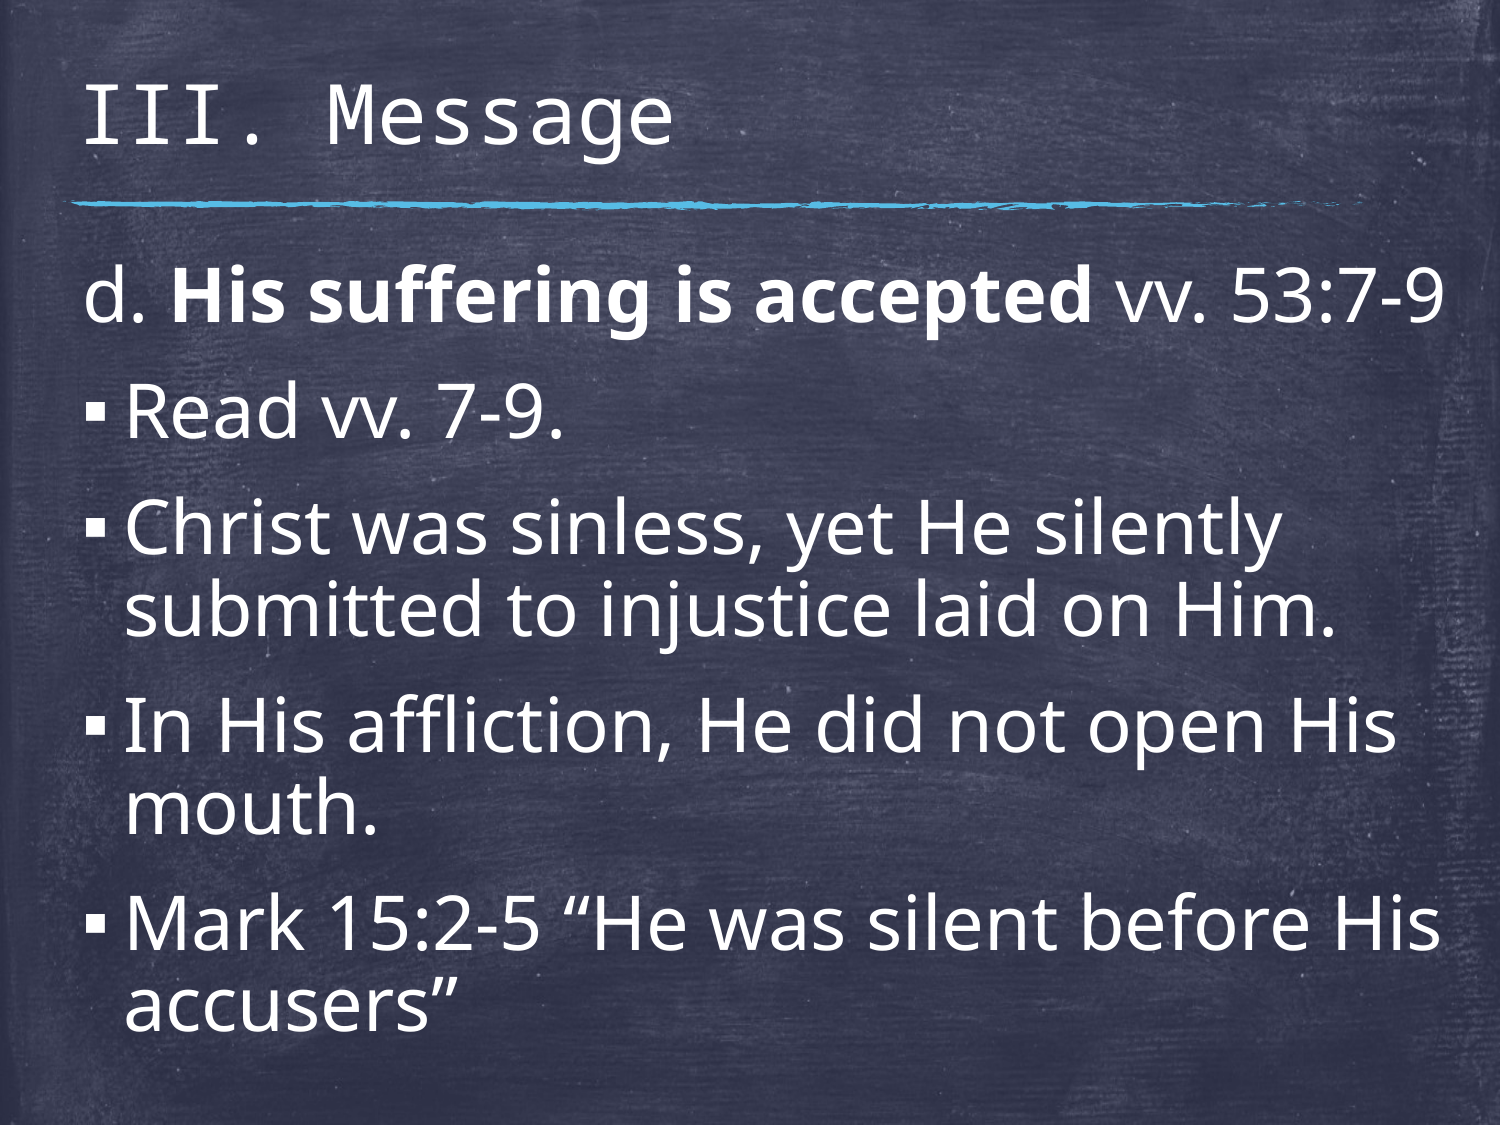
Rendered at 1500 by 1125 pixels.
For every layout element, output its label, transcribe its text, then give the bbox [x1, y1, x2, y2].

list d. His suffering is accepted vv. 53:7-9 Read vv. 7-9. Christ was sinless, yet He silently submitted to injustice laid on Him. In His affliction, He did not open His mouth. Mark 15:2-5 “He was silent before His accusers” [67, 249, 1468, 1125]
title III. Message [62, 0, 1298, 171]
